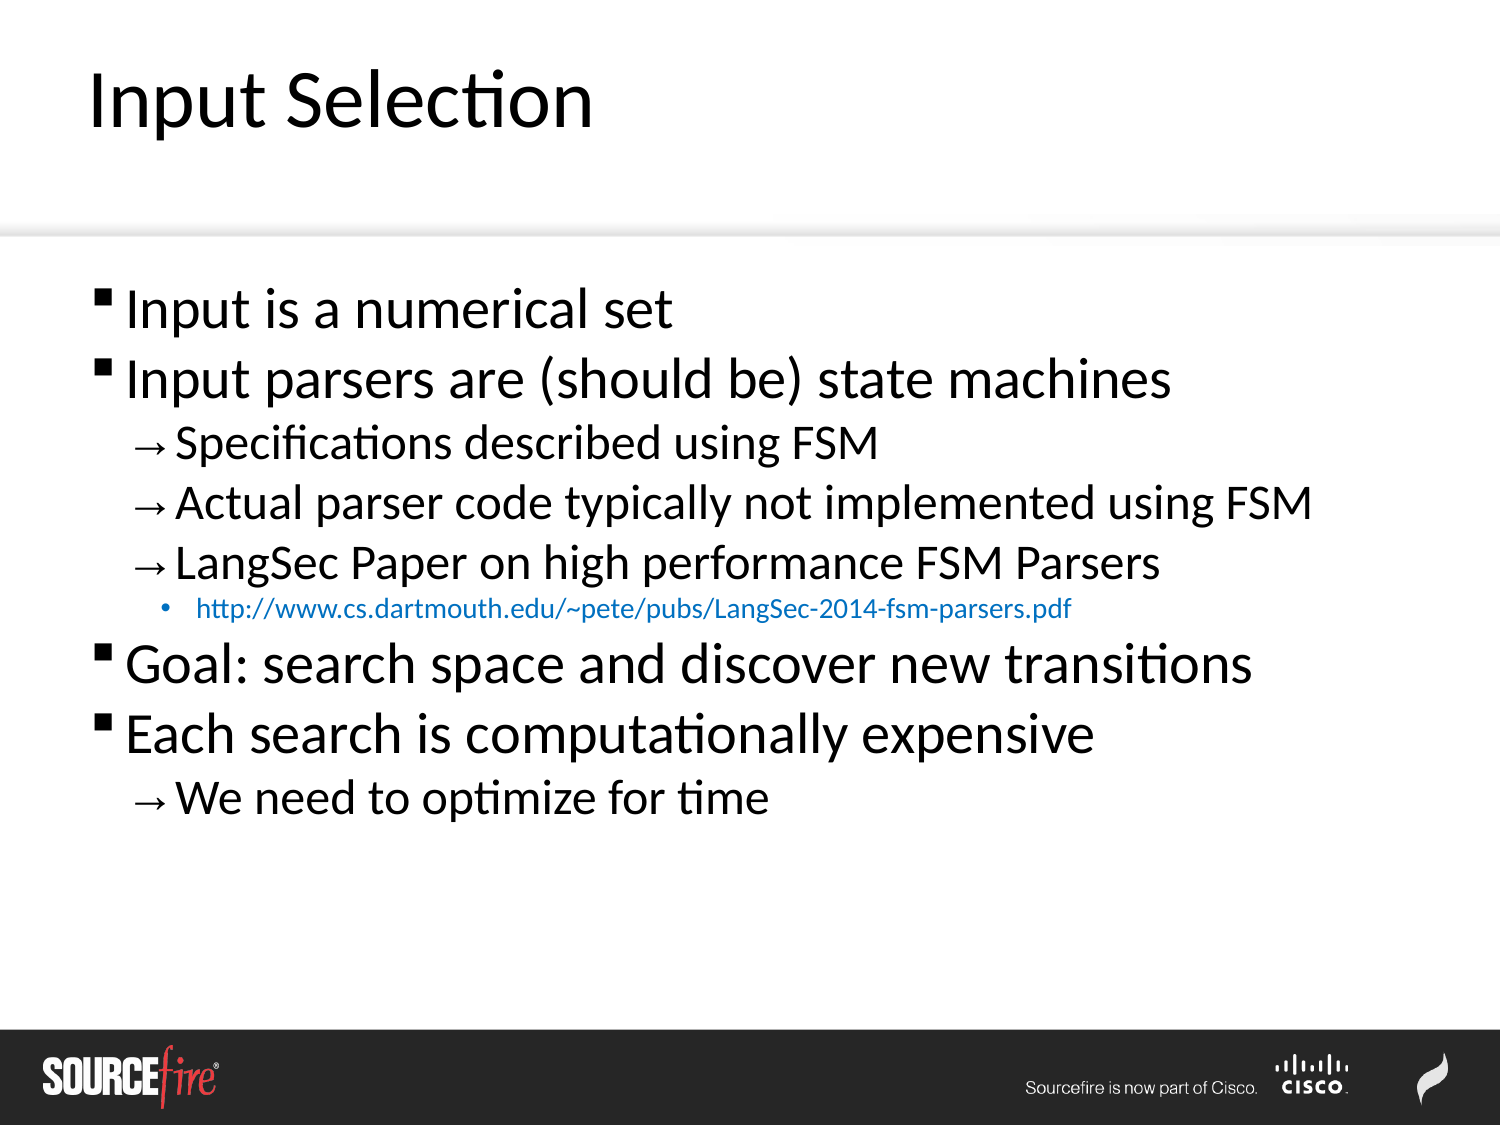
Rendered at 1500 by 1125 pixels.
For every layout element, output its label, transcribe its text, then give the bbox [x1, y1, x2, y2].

text_box Input Selection [72, 51, 1423, 215]
picture [1026, 1054, 1348, 1097]
picture [0, 214, 1500, 246]
picture [1417, 1051, 1448, 1106]
picture [43, 1045, 219, 1109]
text_box Input is a numerical set Input parsers are (should be) state machines Specifications described using FSM Actual parser code typically not implemented using FSM LangSec Paper on high performance FSM Parsers http://www.cs.dartmouth.edu/~pete/pubs/LangSec-2014-fsm-parsers.pdf Goal: search space and discover new transitions Each search is computationally expensive We need to optimize for time [75, 262, 1425, 1005]
